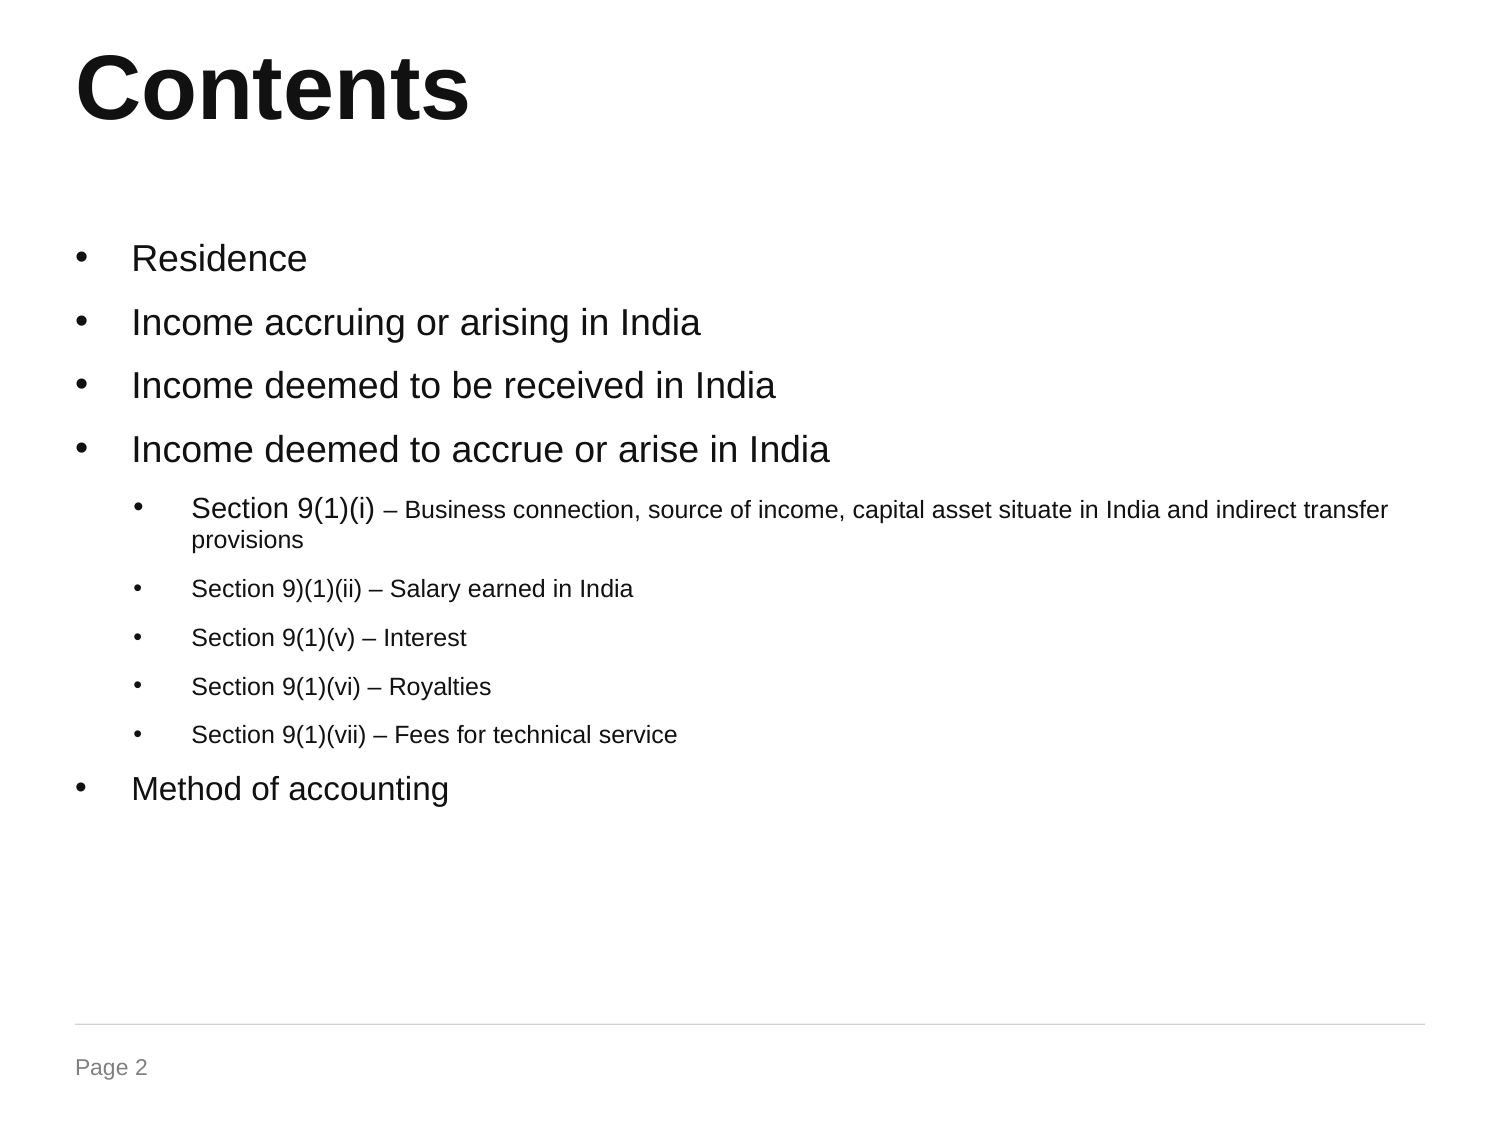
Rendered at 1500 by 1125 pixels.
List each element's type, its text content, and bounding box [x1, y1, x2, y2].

list Residence Income accruing or arising in India Income deemed to be received in India Income deemed to accrue or arise in India Section 9(1)(i) – Business connection, source of income, capital asset situate in India and indirect transfer provisions Section 9)(1)(ii) – Salary earned in India Section 9(1)(v) – Interest Section 9(1)(vi) – Royalties Section 9(1)(vii) – Fees for technical service Method of accounting [75, 233, 1425, 1005]
title Contents [75, 45, 1425, 187]
